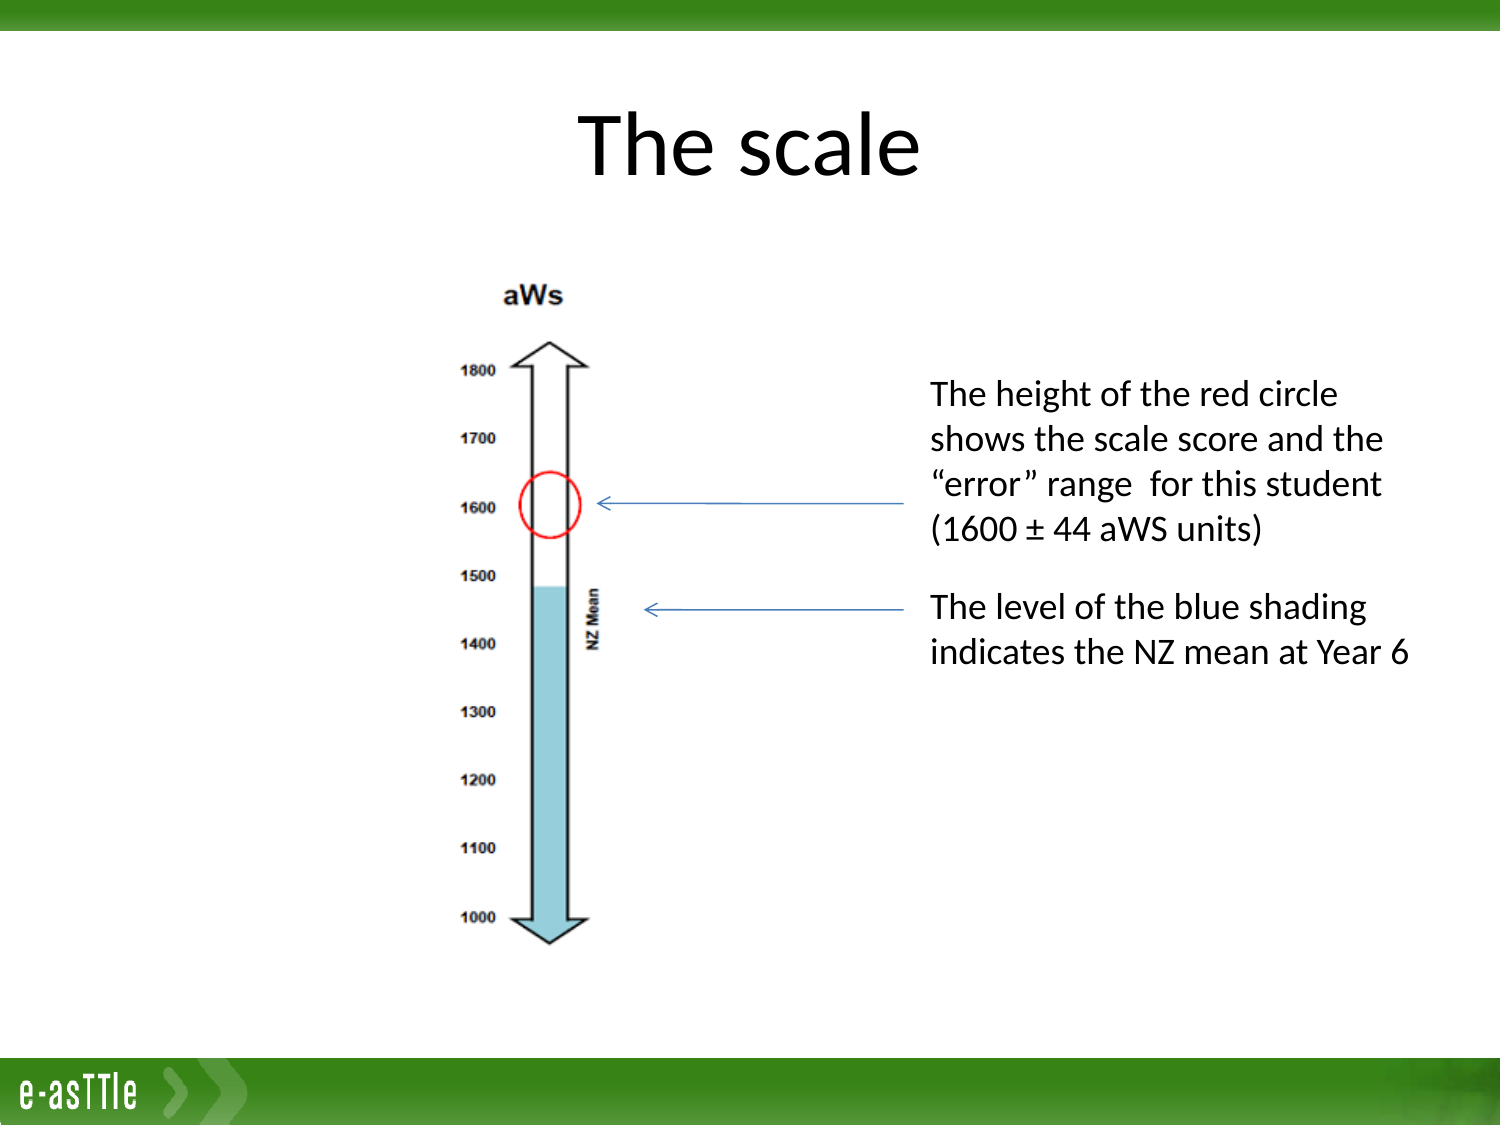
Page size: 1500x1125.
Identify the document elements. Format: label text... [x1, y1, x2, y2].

picture [430, 266, 605, 963]
text_box The level of the blue shading indicates the NZ mean at Year 6 [915, 574, 1436, 679]
title The scale [75, 45, 1425, 233]
picture [0, 1058, 1500, 1125]
picture [0, 0, 1500, 31]
text_box The height of the red circle shows the scale score and the “error” range for this student (1600 ± 44 aWS units) [915, 361, 1412, 557]
